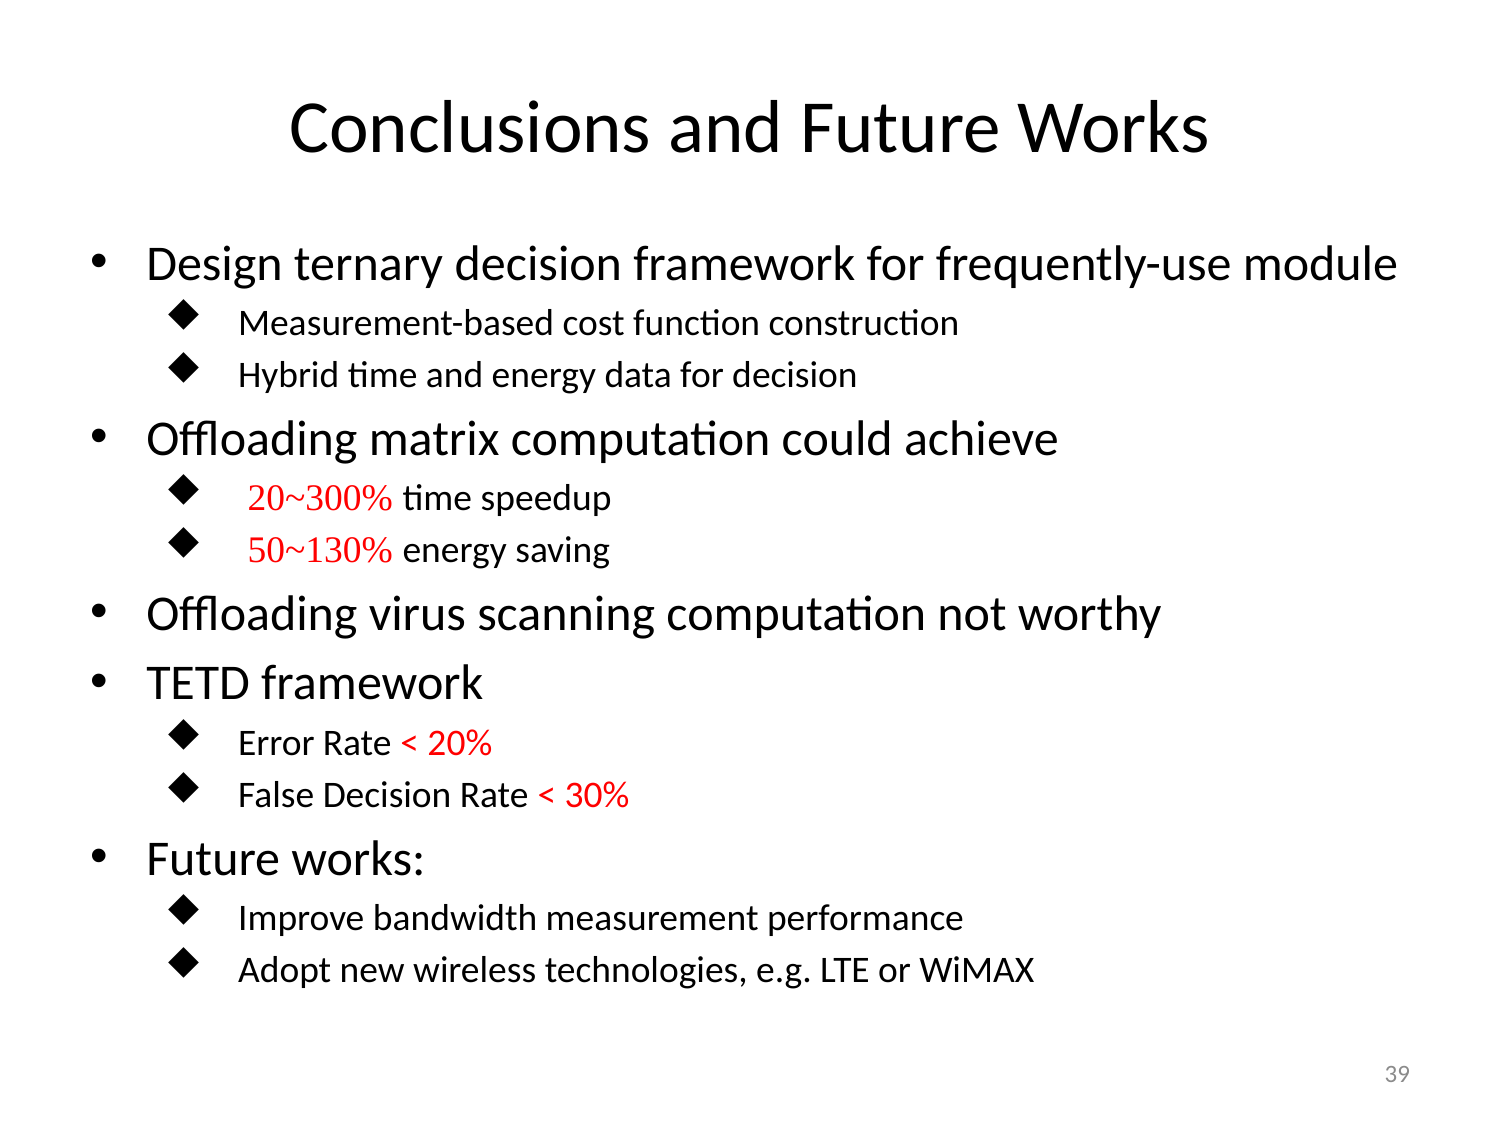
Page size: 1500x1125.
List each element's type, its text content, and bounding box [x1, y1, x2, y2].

list Design ternary decision framework for frequently-use module Measurement-based cost function construction Hybrid time and energy data for decision Offloading matrix computation could achieve 20~300% time speedup 50~130% energy saving Offloading virus scanning computation not worthy TETD framework Error Rate < 20% False Decision Rate < 30% Future works: Improve bandwidth measurement performance Adopt new wireless technologies, e.g. LTE or WiMAX [75, 222, 1425, 1005]
slide_number 39 [1074, 1042, 1425, 1103]
title Conclusions and Future Works [75, 45, 1425, 200]
